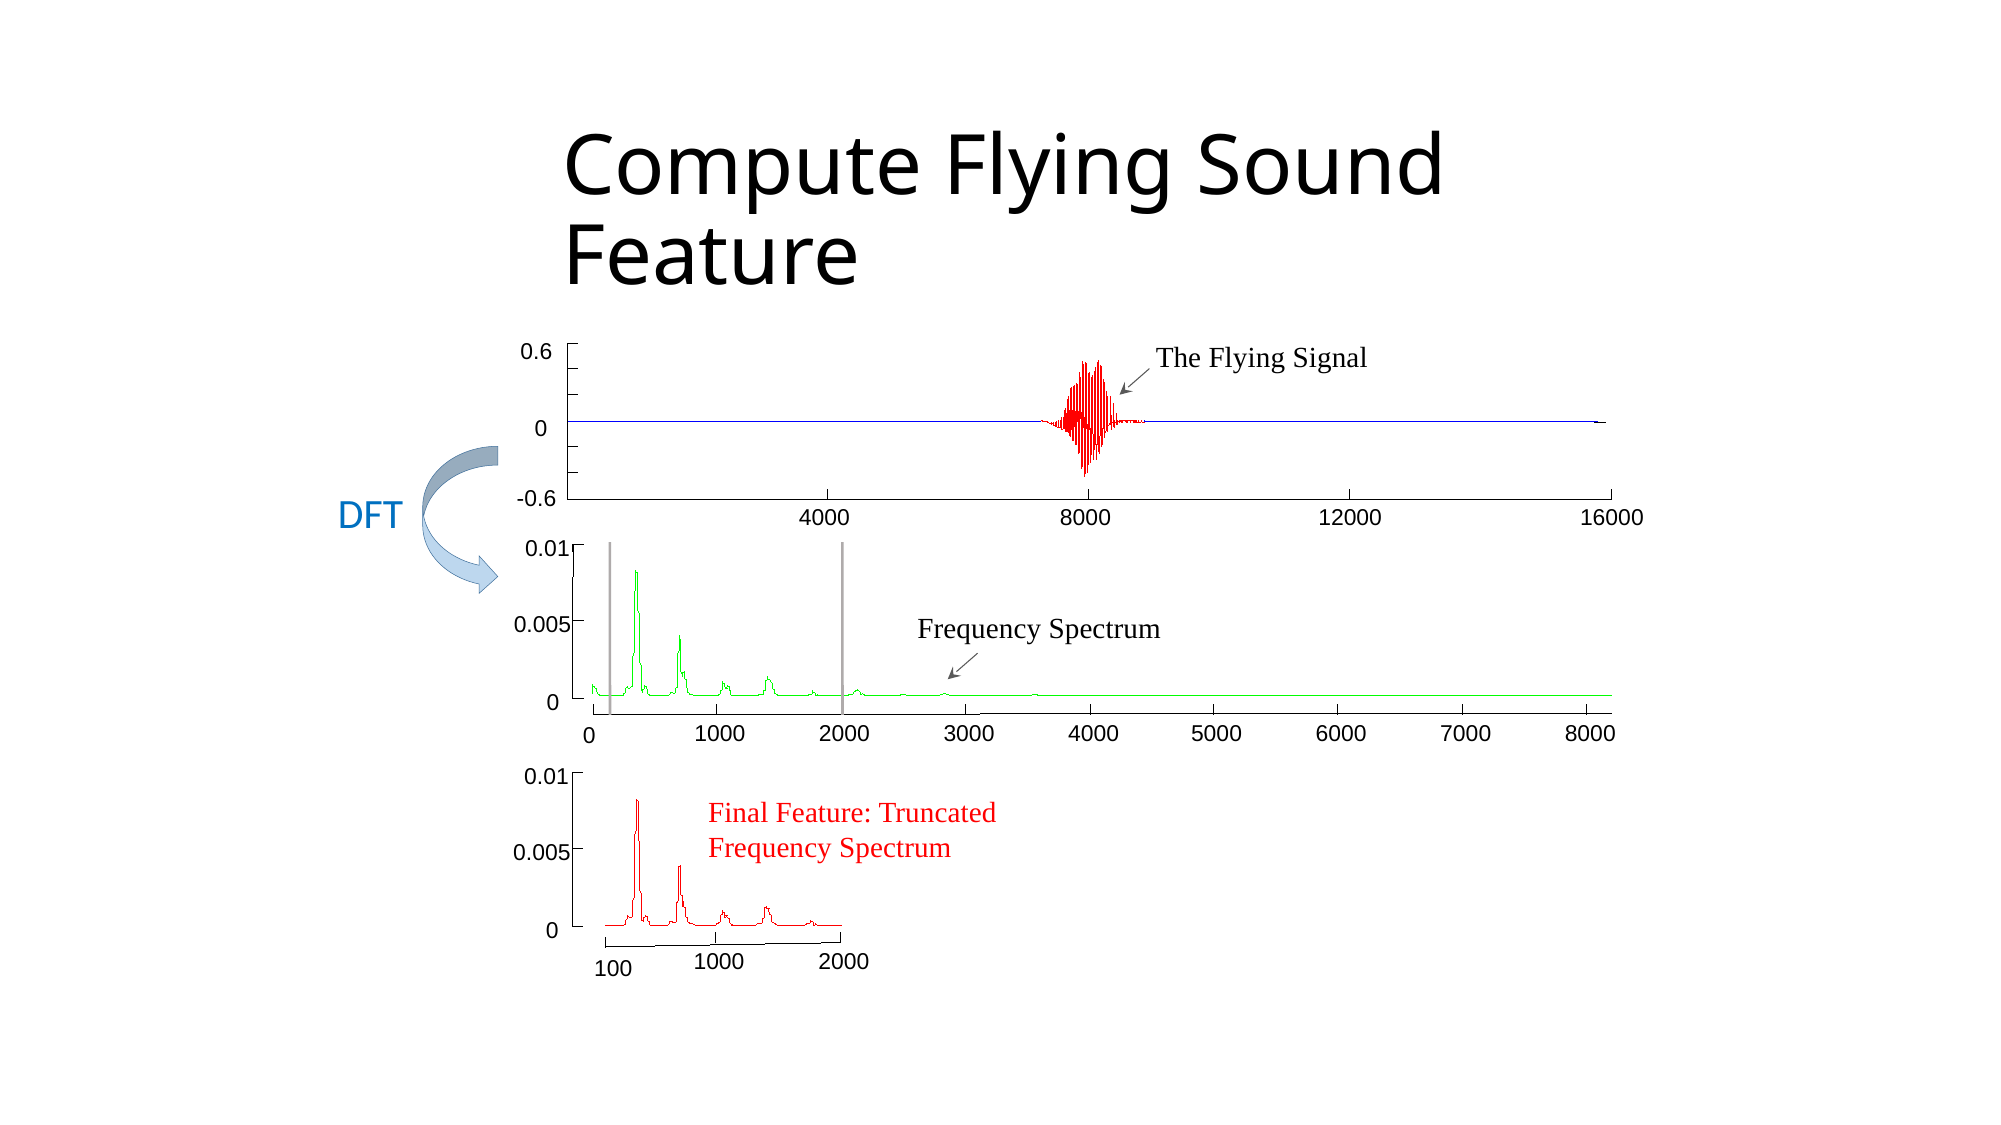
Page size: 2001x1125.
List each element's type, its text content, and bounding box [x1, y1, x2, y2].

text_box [605, 799, 842, 926]
text_box 1000 [694, 718, 746, 747]
text_box [421, 445, 500, 596]
text_box 8000 [1564, 718, 1617, 747]
text_box 0 [546, 687, 560, 715]
text_box 6000 [1315, 718, 1367, 747]
text_box DFT [337, 487, 413, 538]
text_box Final Feature: Truncated Frequency Spectrum [693, 786, 1115, 872]
title Compute Flying Sound Feature [547, 103, 1650, 322]
text_box 1000 [693, 946, 745, 975]
text_box 0.01 [524, 761, 570, 789]
text_box 100 [594, 953, 633, 981]
text_box 3000 [943, 718, 995, 747]
text_box 4000 [1068, 718, 1120, 747]
text_box 0.005 [513, 609, 572, 637]
text_box 0 [545, 915, 559, 943]
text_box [516, 330, 1646, 527]
text_box [592, 684, 608, 696]
text_box 2000 [818, 718, 871, 747]
text_box 0.01 [524, 533, 570, 561]
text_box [947, 653, 978, 680]
text_box [750, 676, 841, 696]
text_box 7000 [1440, 718, 1492, 747]
text_box [612, 570, 750, 696]
text_box 0.005 [513, 837, 571, 866]
text_box Frequency Spectrum [902, 602, 1321, 652]
text_box 5000 [1190, 718, 1243, 747]
text_box 2000 [818, 946, 870, 975]
text_box 0 [582, 720, 596, 748]
text_box [844, 689, 952, 696]
